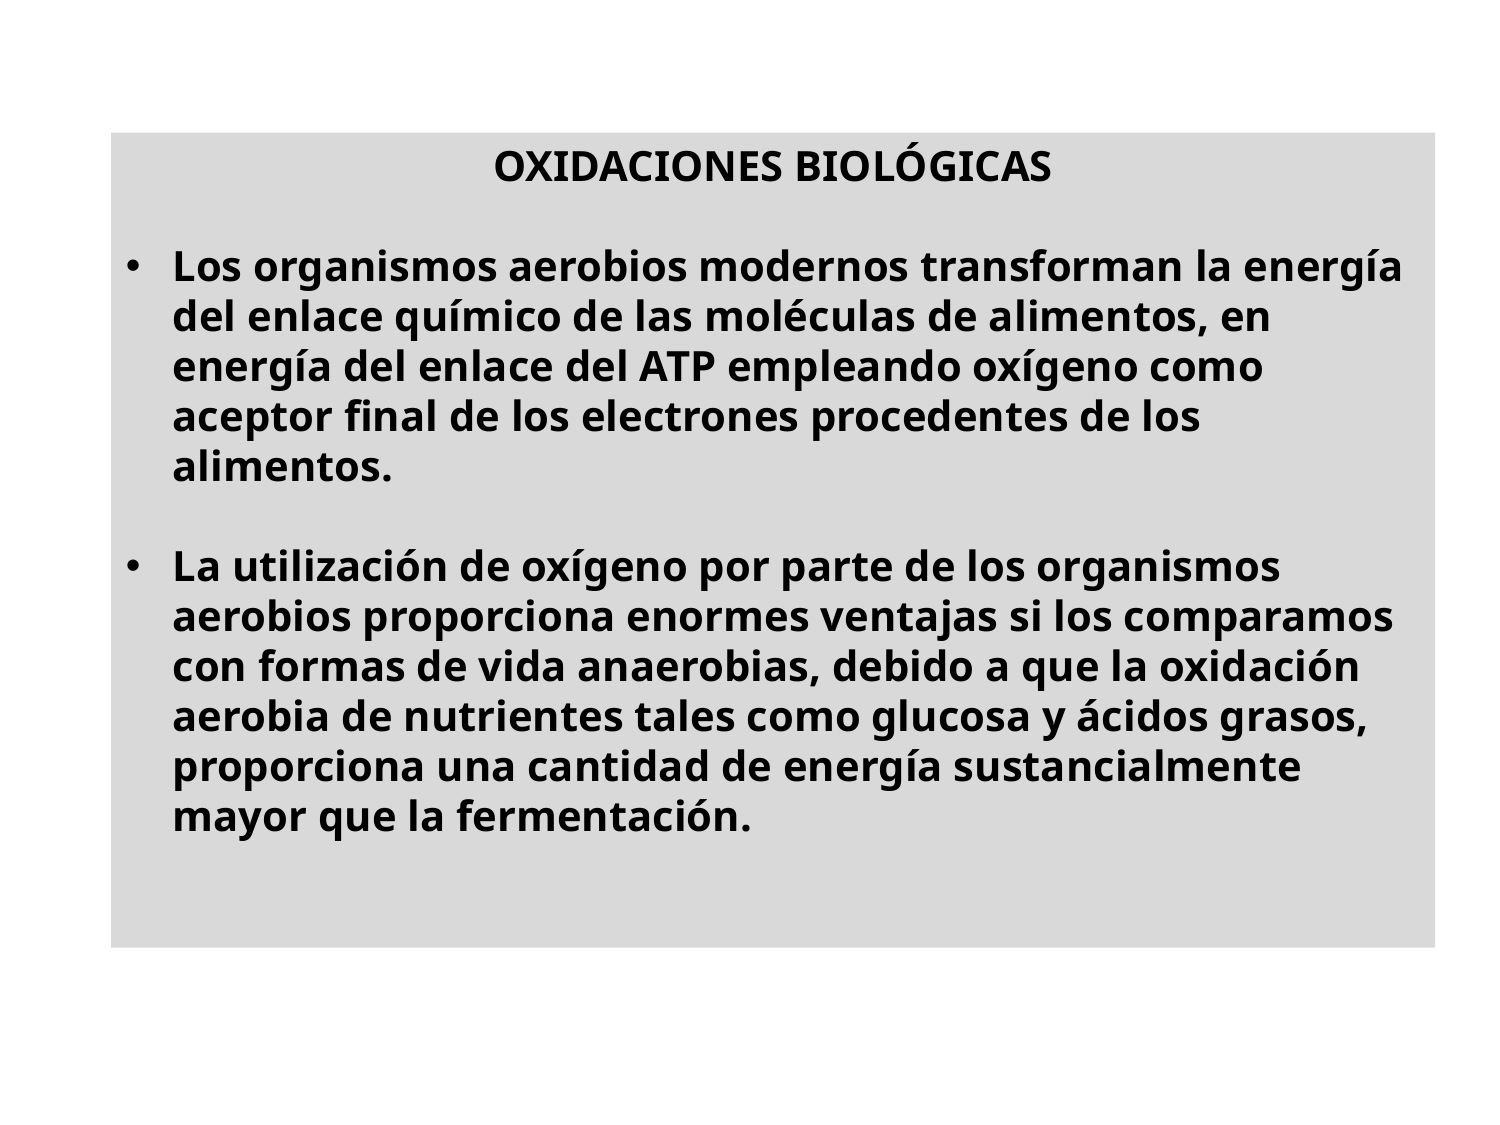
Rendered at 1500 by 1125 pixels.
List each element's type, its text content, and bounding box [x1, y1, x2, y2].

text_box OXIDACIONES BIOLÓGICAS Los organismos aerobios modernos transforman la energía del enlace químico de las moléculas de alimentos, en energía del enlace del ATP empleando oxígeno como aceptor final de los electrones procedentes de los alimentos. La utilización de oxígeno por parte de los organismos aerobios proporciona enormes ventajas si los comparamos con formas de vida anaerobias, debido a que la oxidación aerobia de nutrientes tales como glucosa y ácidos grasos, proporciona una cantidad de energía sustancialmente mayor que la fermentación. [111, 132, 1436, 948]
